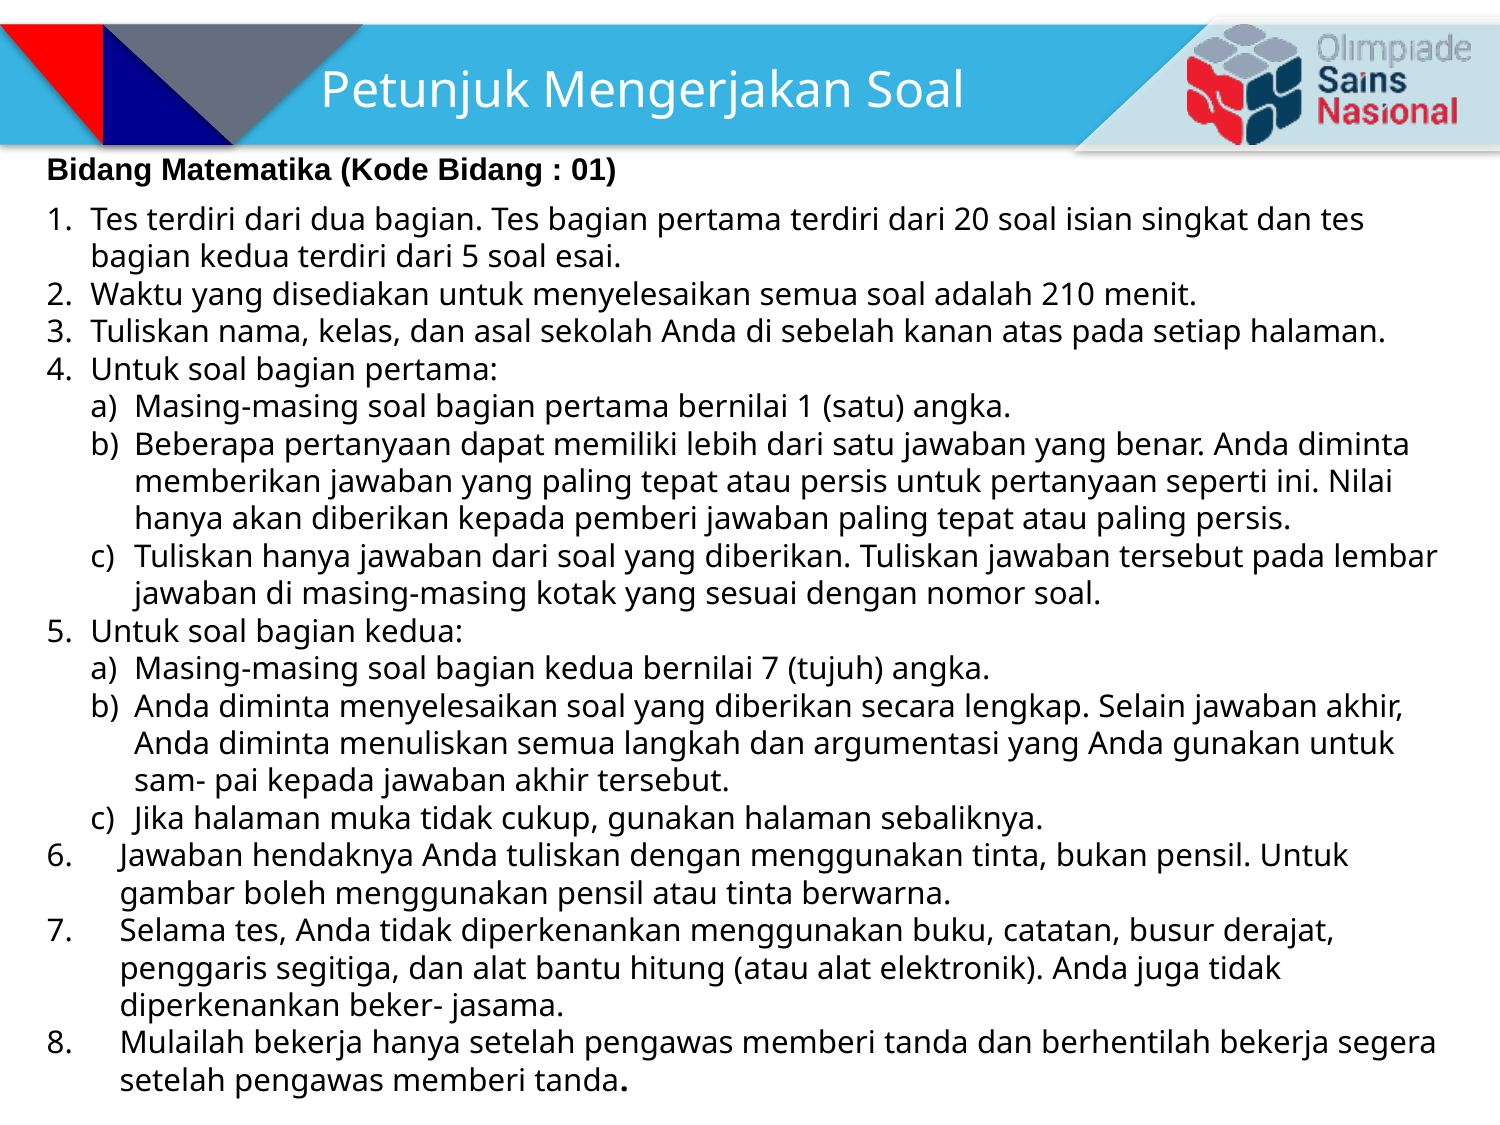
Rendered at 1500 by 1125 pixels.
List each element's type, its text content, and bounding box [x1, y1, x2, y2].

text_box Bidang Matematika (Kode Bidang : 01) Tes terdiri dari dua bagian. Tes bagian pertama terdiri dari 20 soal isian singkat dan tes bagian kedua terdiri dari 5 soal esai. Waktu yang disediakan untuk menyelesaikan semua soal adalah 210 menit. Tuliskan nama, kelas, dan asal sekolah Anda di sebelah kanan atas pada setiap halaman. Untuk soal bagian pertama: Masing-masing soal bagian pertama bernilai 1 (satu) angka. Beberapa pertanyaan dapat memiliki lebih dari satu jawaban yang benar. Anda diminta memberikan jawaban yang paling tepat atau persis untuk pertanyaan seperti ini. Nilai hanya akan diberikan kepada pemberi jawaban paling tepat atau paling persis. Tuliskan hanya jawaban dari soal yang diberikan. Tuliskan jawaban tersebut pada lembar jawaban di masing-masing kotak yang sesuai dengan nomor soal. Untuk soal bagian kedua: Masing-masing soal bagian kedua bernilai 7 (tujuh) angka. Anda diminta menyelesaikan soal yang diberikan secara lengkap. Selain jawaban akhir, Anda diminta menuliskan semua langkah dan argumentasi yang Anda gunakan untuk sam- pai kepada jawaban akhir tersebut. Jika halaman muka tidak cukup, gunakan halaman sebaliknya. Jawaban hendaknya Anda tuliskan dengan menggunakan tinta, bukan pensil. Untuk gambar boleh menggunakan pensil atau tinta berwarna. Selama tes, Anda tidak diperkenankan menggunakan buku, catatan, busur derajat, penggaris segitiga, dan alat bantu hitung (atau alat elektronik). Anda juga tidak diperkenankan beker- jasama. Mulailah bekerja hanya setelah pengawas memberi tanda dan berhentilah bekerja segera setelah pengawas memberi tanda. [31, 141, 1476, 1105]
text_box [247, 24, 1186, 141]
text_box [1072, 47, 1186, 152]
picture [1187, 24, 1471, 145]
text_box [0, 37, 89, 146]
text_box [104, 23, 364, 141]
text_box [107, 41, 218, 141]
text_box [1208, 15, 1500, 152]
text_box Petunjuk Mengerjakan Soal [306, 50, 981, 125]
text_box [0, 23, 104, 141]
